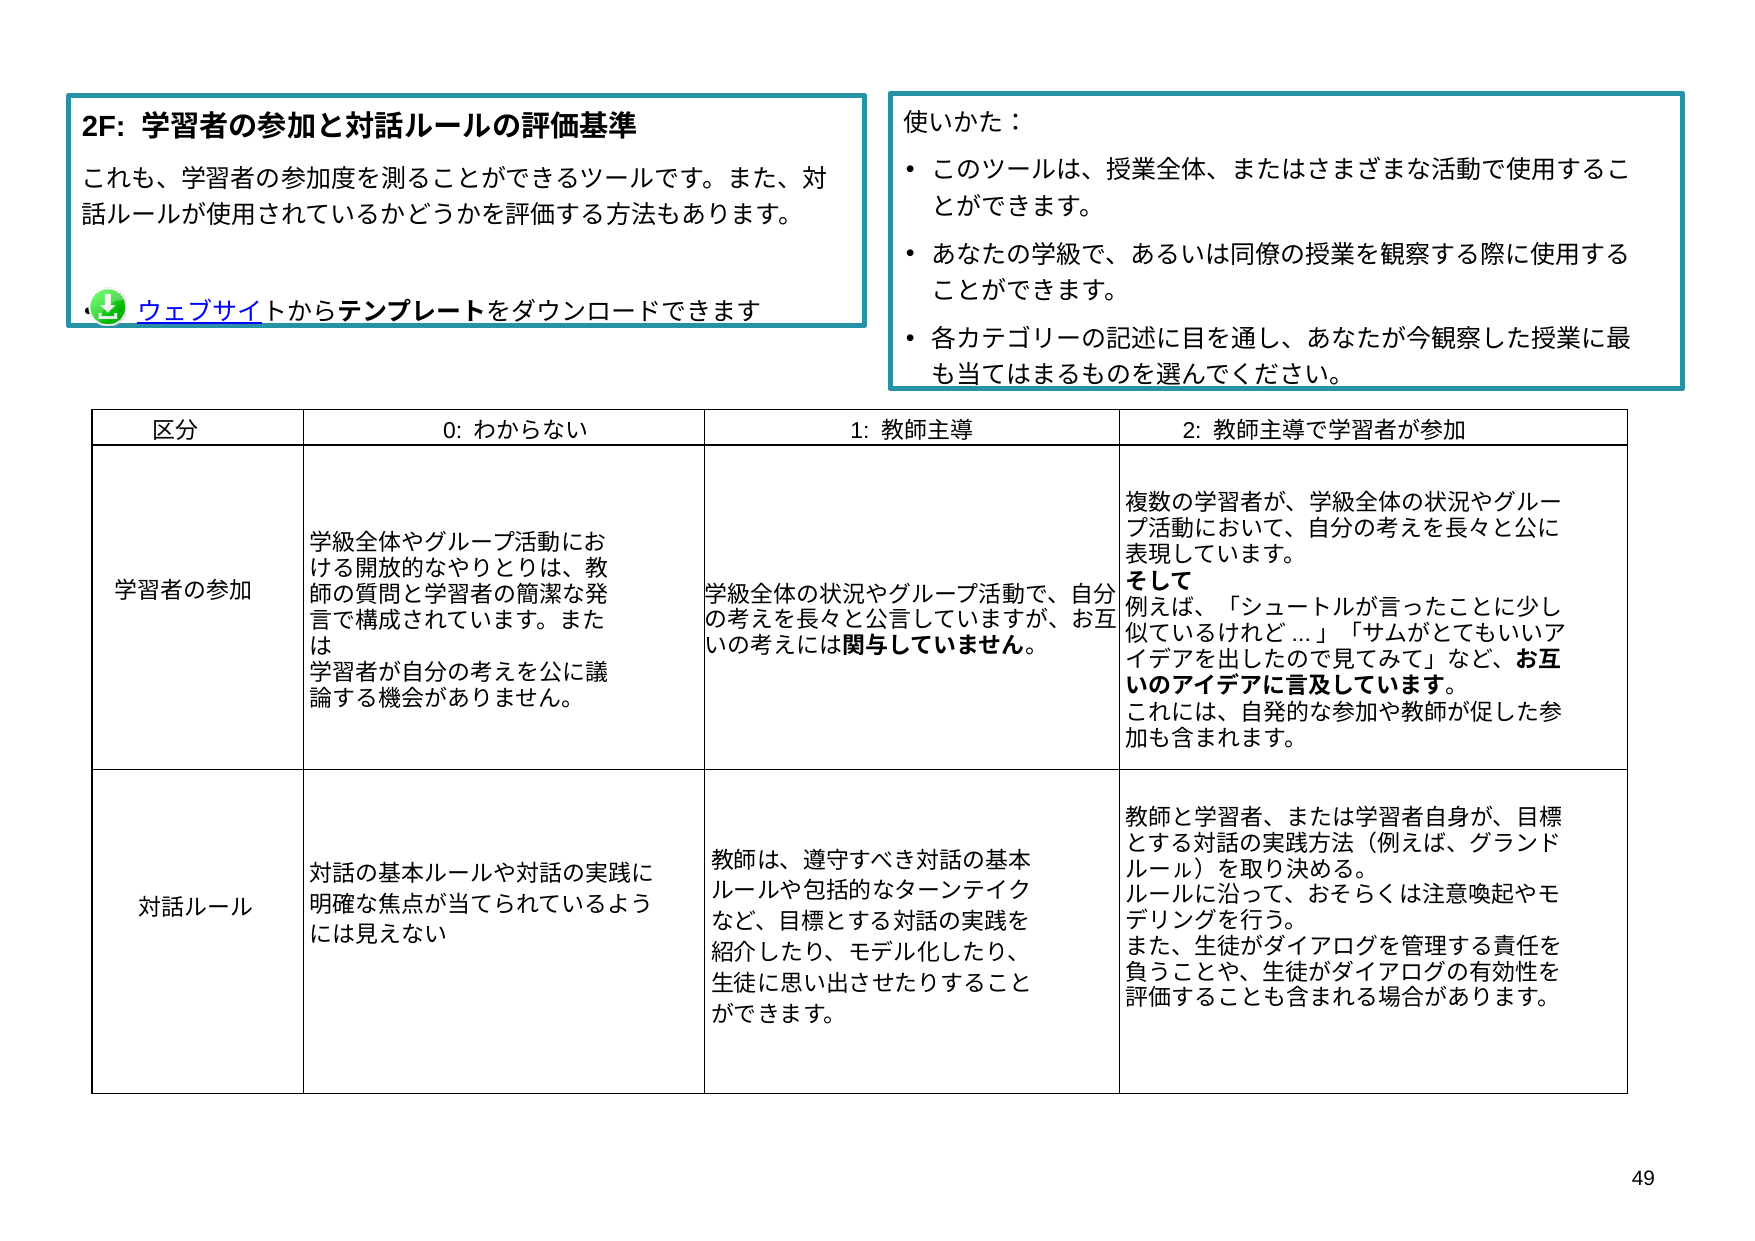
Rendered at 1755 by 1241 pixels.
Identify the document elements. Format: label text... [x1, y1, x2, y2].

table_cell 教師は、遵守すべき対話の基本ルールや包括的なターンテイクなど、目標とする対話の実践を紹介したり、モデル化したり、生徒に思い出させたりすることができます。 [705, 770, 1119, 1093]
table_cell 学級全体の状況やグループ活動で、自分の考えを長々と公言していますが、お互いの考えには関与していません。 [705, 446, 1119, 769]
table_header 2: 教師主導で学習者が参加 [1120, 410, 1627, 444]
text_box [88, 287, 127, 326]
table_header 0: わからない [304, 410, 704, 444]
table_cell 学級全体やグループ活動における開放的なやりとりは、教師の質問と学習者の簡潔な発言で構成されています。または 学習者が自分の考えを公に議論する機会がありません。 [304, 446, 704, 769]
text_box 使いかた： このツールは、授業全体、またはさまざまな活動で使用することができます。 あなたの学級で、あるいは同僚の授業を観察する際に使用することができます。 各カテゴリーの記述に目を通し、あなたが今観察した授業に最も当てはまるものを選んでください。 [890, 93, 1683, 389]
slide_number 49 [1627, 1164, 1660, 1241]
text_box 2F: 学習者の参加と対話ルールの評価基準 これも、学習者の参加度を測ることができるツールです。また、対話ルールが使用されているかどうかを評価する方法もあります。 ウェブサイトからテンプレートをダウンロードできます [68, 95, 865, 326]
table_cell 対話ルール [93, 770, 303, 1093]
table_header 1: 教師主導 [705, 410, 1119, 444]
table_cell 対話の基本ルールや対話の実践に明確な焦点が当てられているようには見えない [304, 770, 704, 1093]
table_cell 教師と学習者、または学習者自身が、目標とする対話の実践方法（例えば、グランドルーㇽ）を取り決める。 ルールに沿って、おそらくは注意喚起やモデリングを行う。 また、生徒がダイアログを管理する責任を負うことや、生徒がダイアログの有効性を評価することも含まれる場合があります。 [1120, 770, 1627, 1093]
table_cell 複数の学習者が、学級全体の状況やグループ活動において、自分の考えを長々と公に表現しています。 そして 例えば、「シュートルが言ったことに少し似ているけれど...」「サムがとてもいいアイデアを出したので見てみて」など、お互いのアイデアに言及しています。 これには、自発的な参加や教師が促した参加も含まれます。 [1120, 446, 1627, 769]
table_cell 学習者の参加 [93, 446, 303, 769]
table_header 区分 [93, 410, 303, 444]
